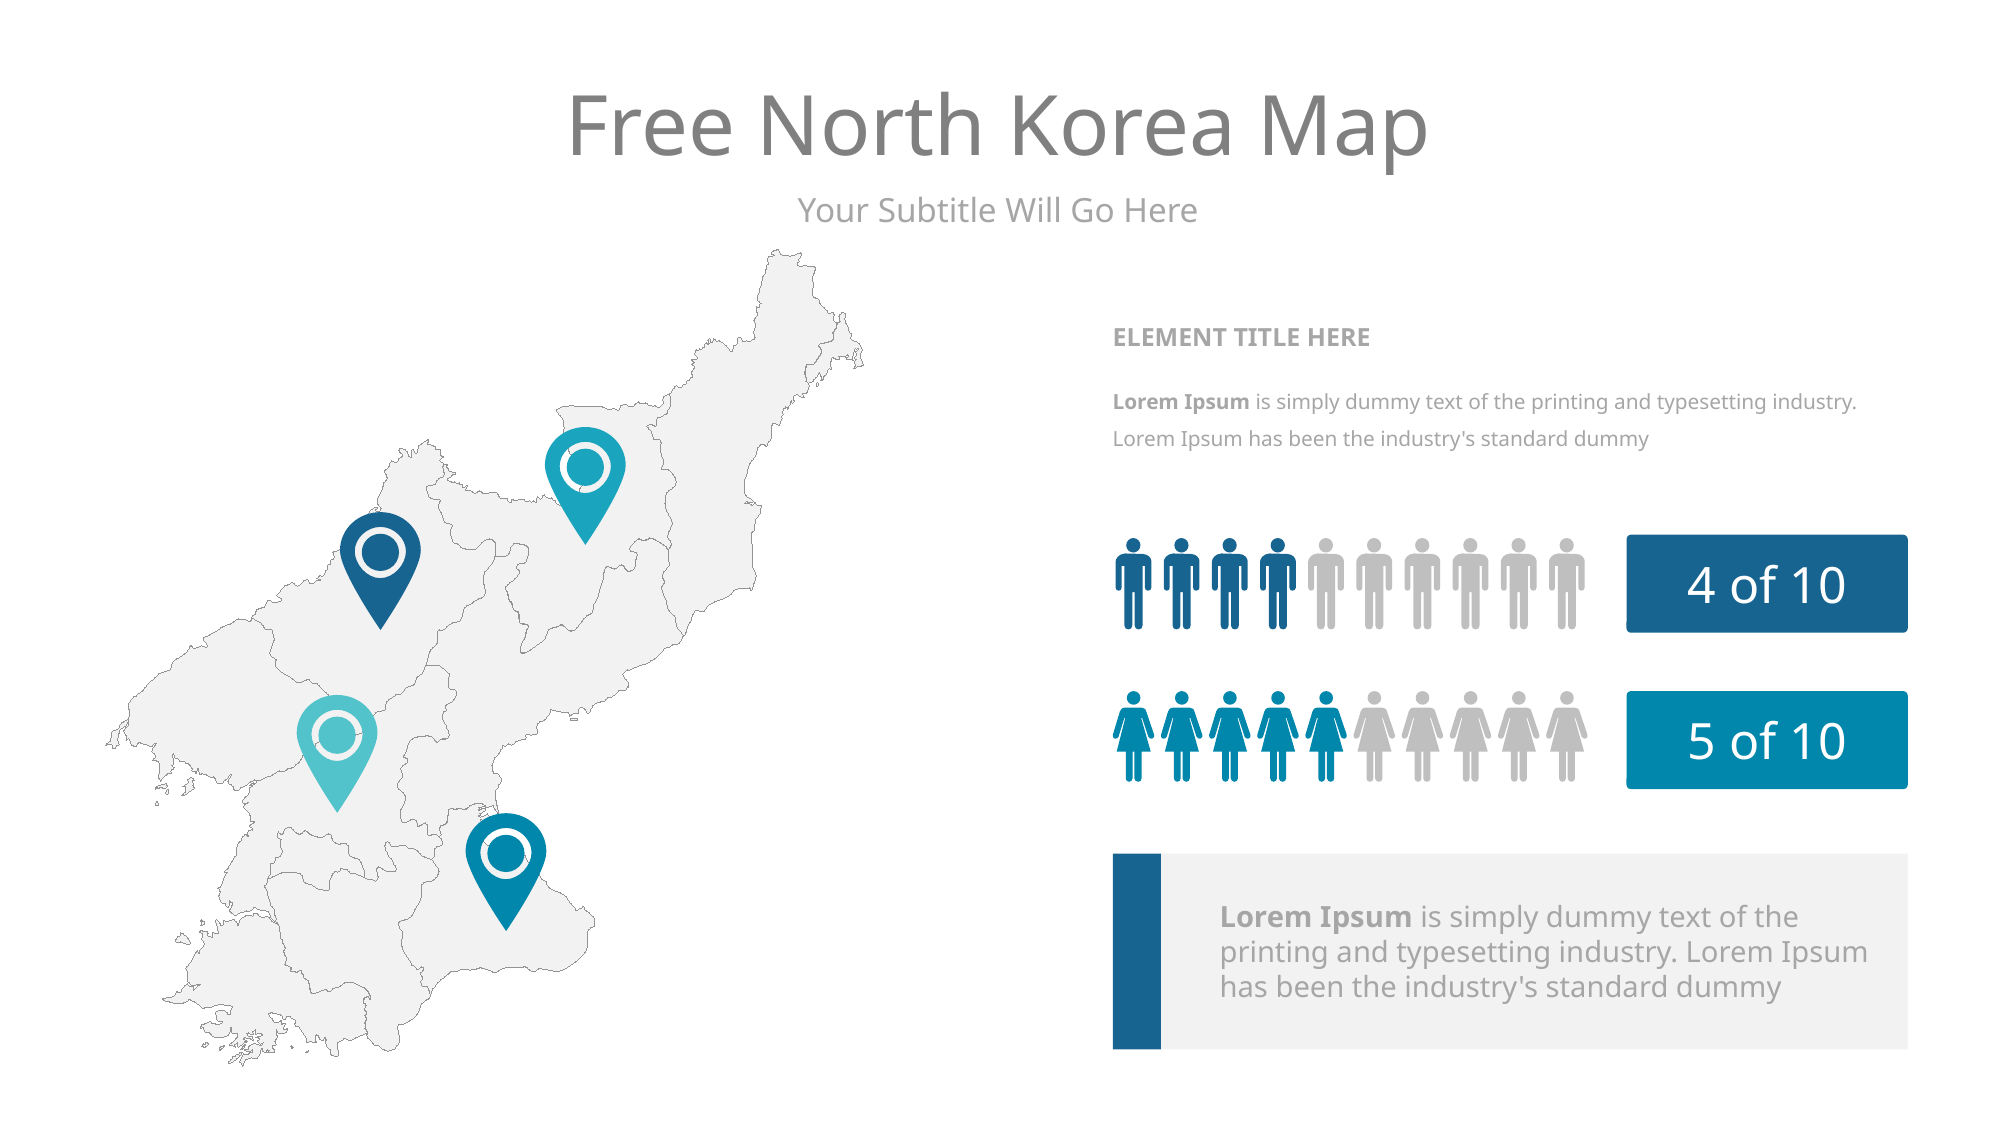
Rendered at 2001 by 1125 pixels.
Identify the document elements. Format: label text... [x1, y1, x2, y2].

list Your Subtitle Will Go Here [83, 193, 1914, 232]
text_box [465, 813, 547, 932]
title Free North Korea Map [83, 74, 1914, 183]
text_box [1112, 306, 1908, 1050]
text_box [296, 694, 378, 813]
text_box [339, 512, 421, 630]
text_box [105, 249, 865, 1068]
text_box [544, 426, 626, 545]
